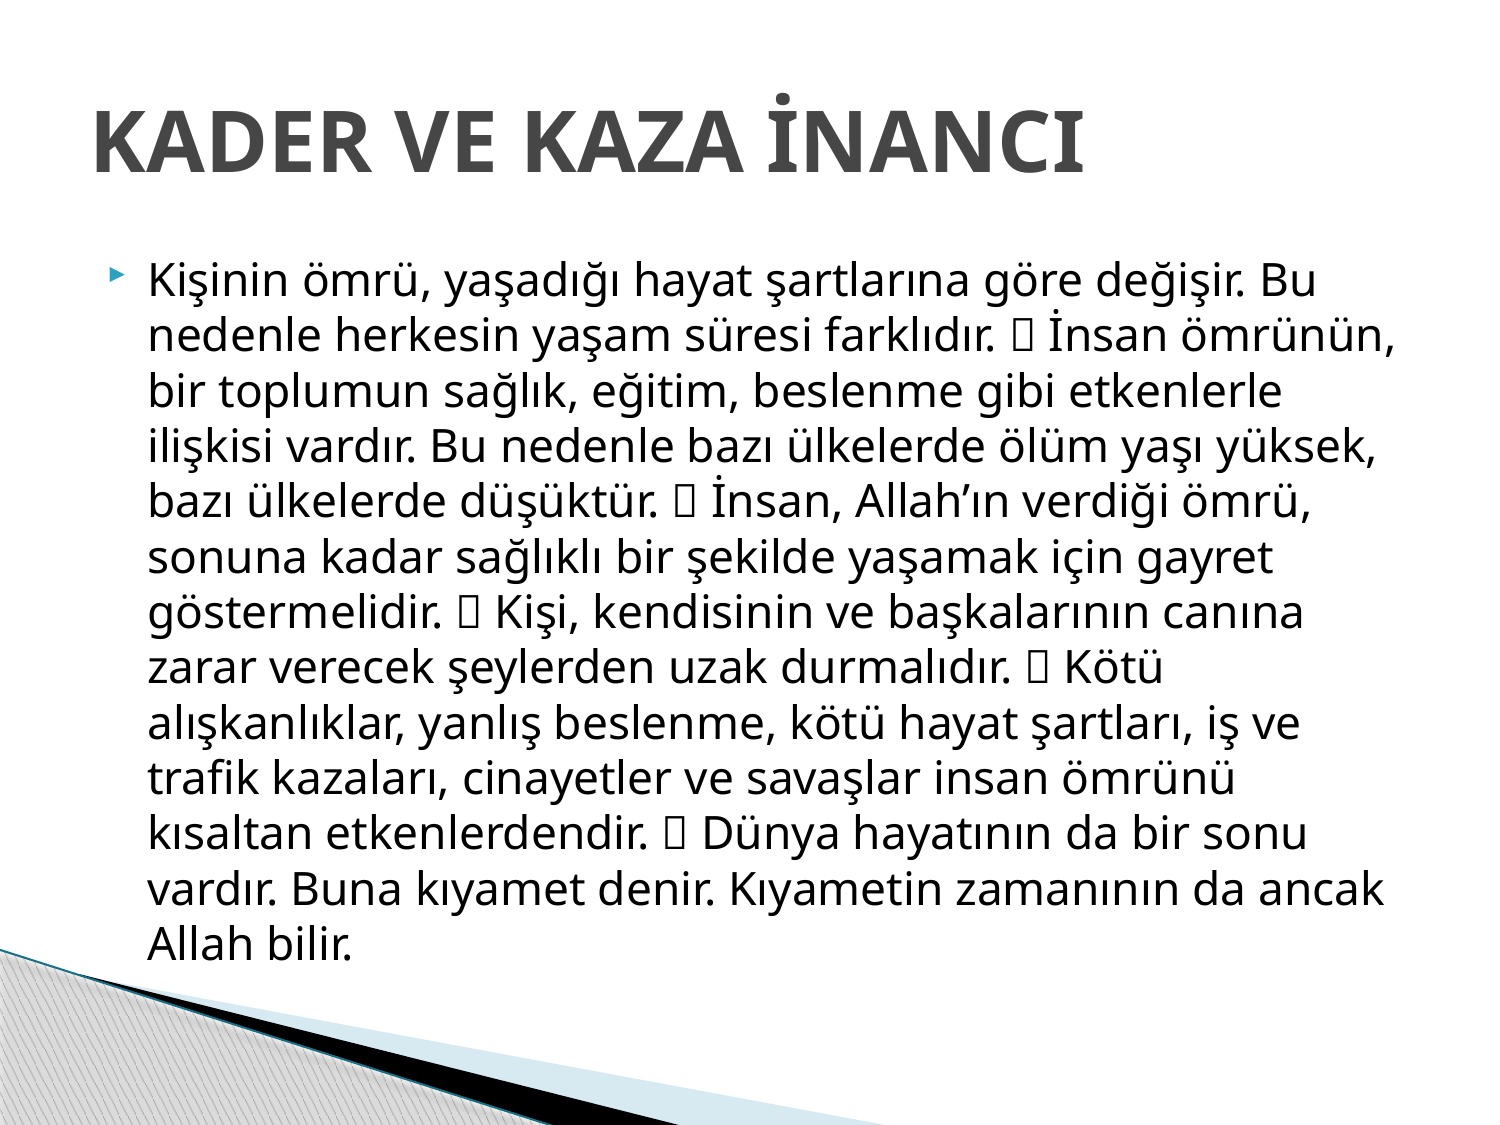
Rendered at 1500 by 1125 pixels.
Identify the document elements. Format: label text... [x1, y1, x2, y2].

title KADER VE KAZA İNANCI [75, 45, 1425, 233]
list Kişinin ömrü, yaşadığı hayat şartlarına göre değişir. Bu nedenle herkesin yaşam süresi farklıdır.  İnsan ömrünün, bir toplumun sağlık, eğitim, beslenme gibi etkenlerle ilişkisi vardır. Bu nedenle bazı ülkelerde ölüm yaşı yüksek, bazı ülkelerde düşüktür.  İnsan, Allah’ın verdiği ömrü, sonuna kadar sağlıklı bir şekilde yaşamak için gayret göstermelidir.  Kişi, kendisinin ve başkalarının canına zarar verecek şeylerden uzak durmalıdır.  Kötü alışkanlıklar, yanlış beslenme, kötü hayat şartları, iş ve trafik kazaları, cinayetler ve savaşlar insan ömrünü kısaltan etkenlerdendir.  Dünya hayatının da bir sonu vardır. Buna kıyamet denir. Kıyametin zamanının da ancak Allah bilir. [75, 243, 1425, 986]
